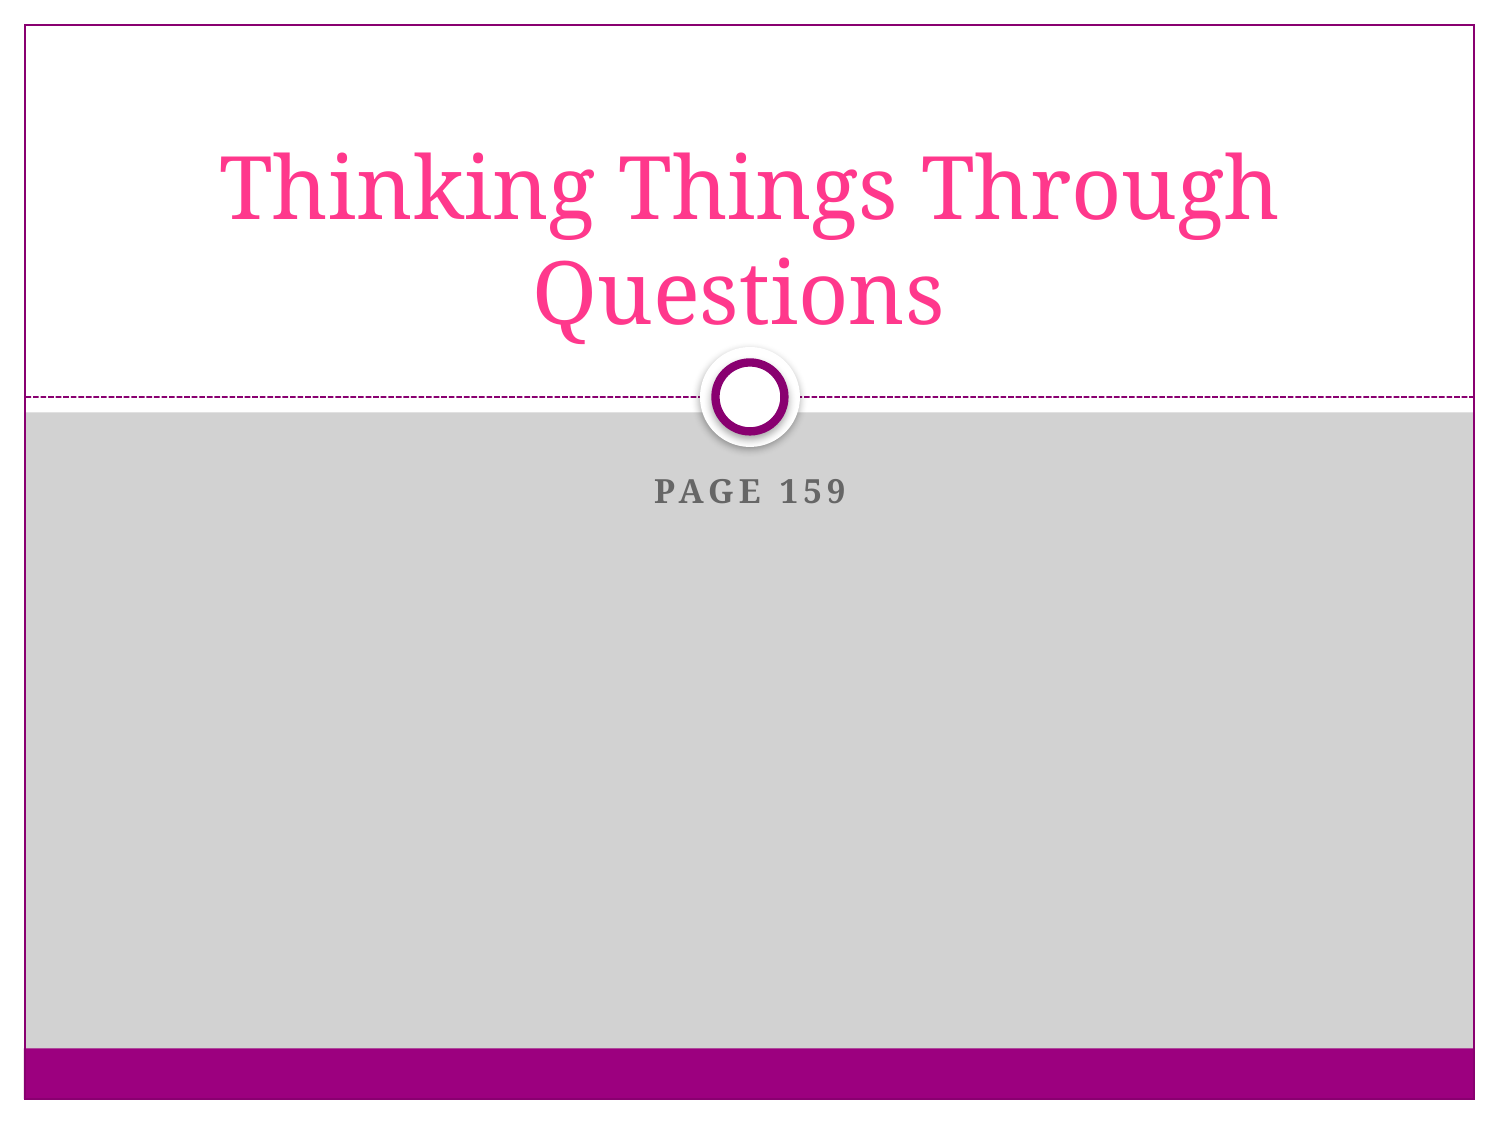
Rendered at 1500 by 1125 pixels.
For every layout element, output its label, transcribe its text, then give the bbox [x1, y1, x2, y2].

title Thinking Things Through Questions [112, 62, 1388, 350]
subtitle Page 159 [225, 462, 1275, 750]
